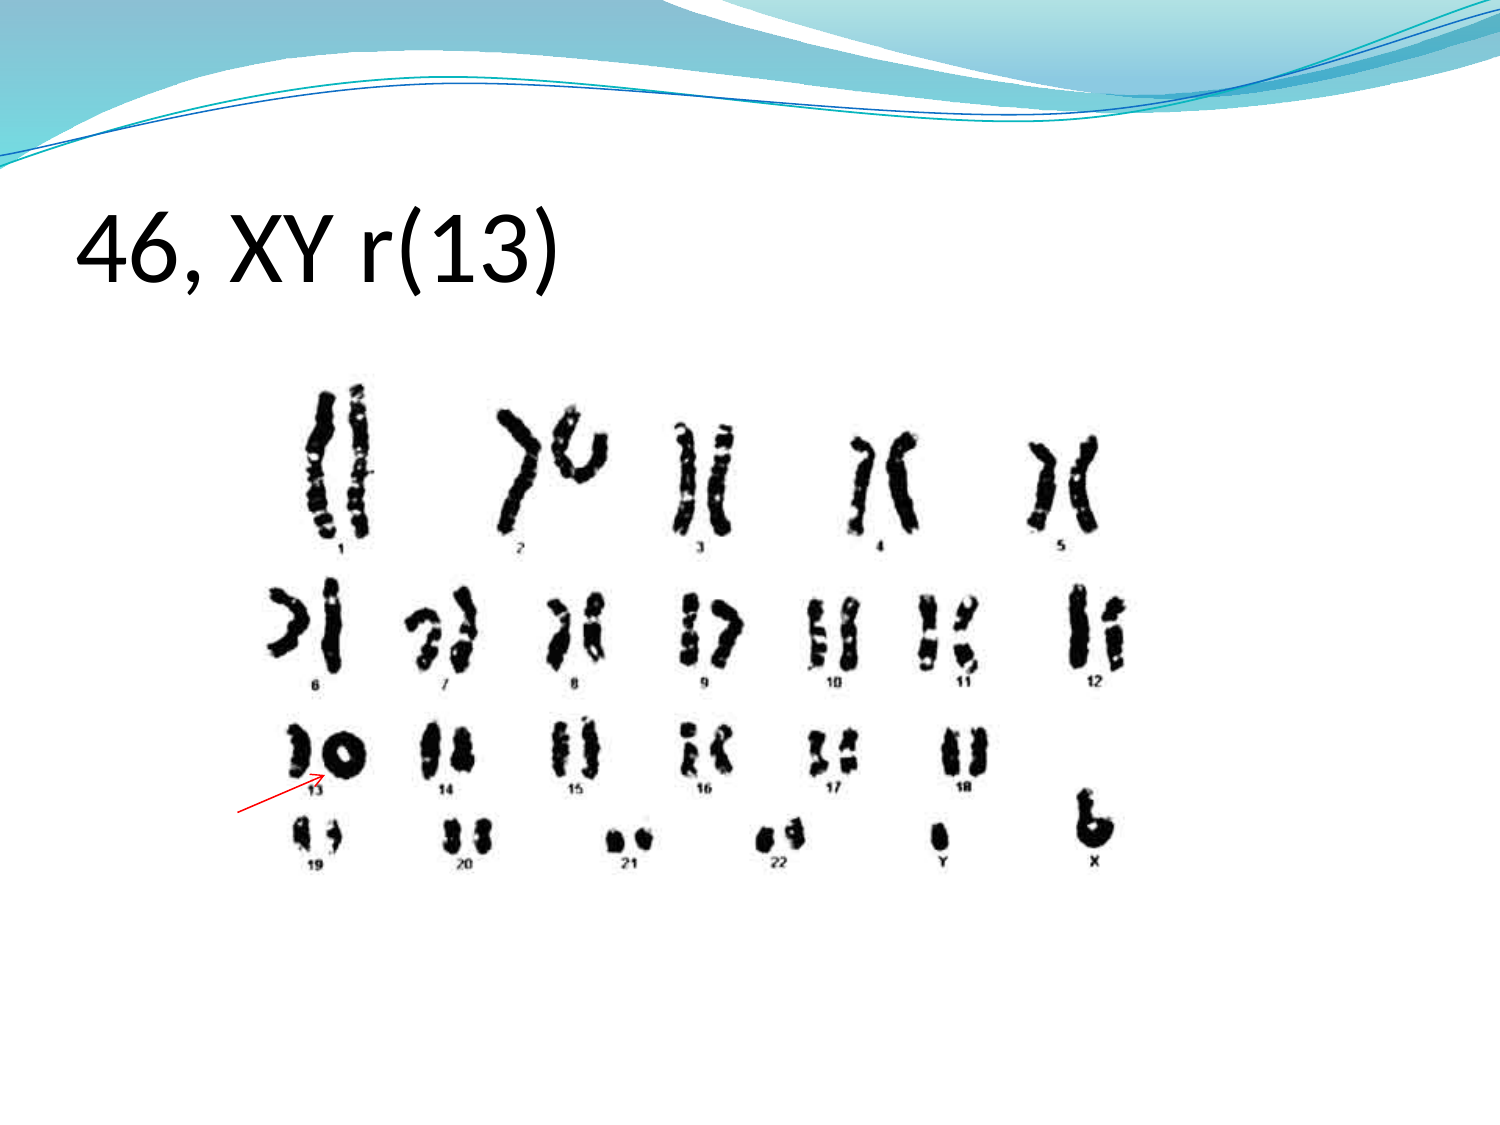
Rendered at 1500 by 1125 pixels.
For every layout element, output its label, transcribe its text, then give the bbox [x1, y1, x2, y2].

title 46, XY r(13) [74, 115, 1426, 304]
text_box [237, 774, 326, 813]
picture [237, 349, 1176, 919]
